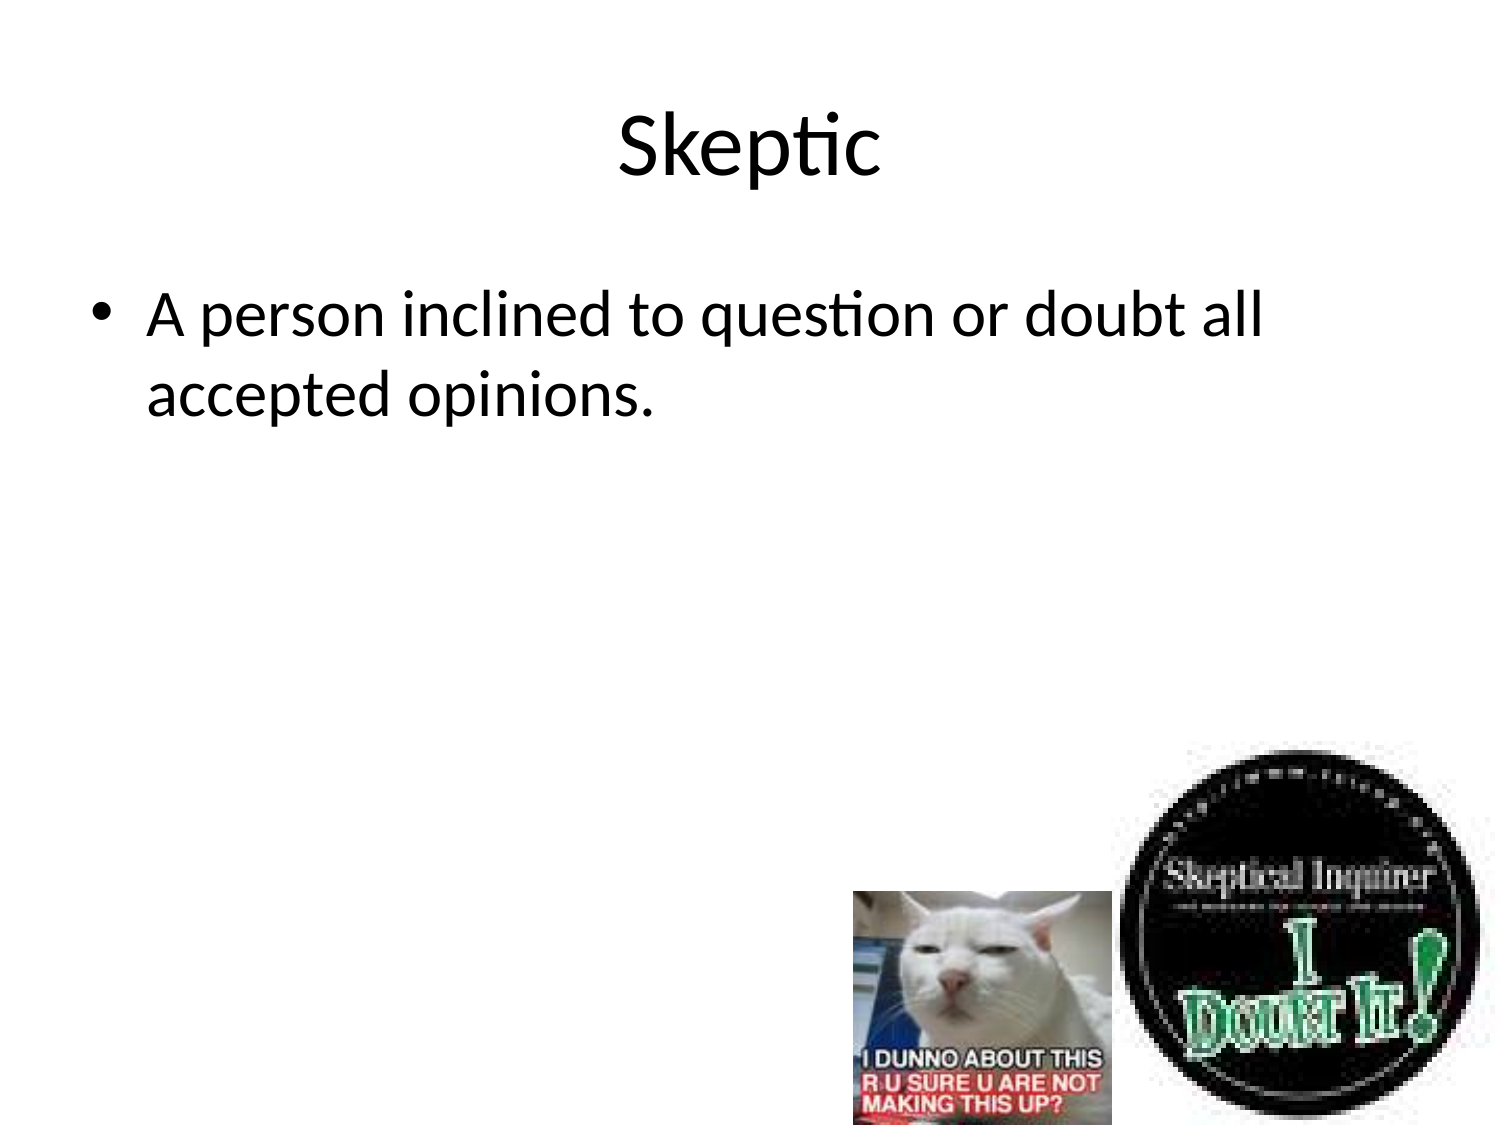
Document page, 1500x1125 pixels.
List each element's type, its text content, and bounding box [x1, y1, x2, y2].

title Skeptic [75, 45, 1425, 233]
list A person inclined to question or doubt all accepted opinions. [75, 262, 1425, 1005]
picture [853, 741, 1500, 1125]
